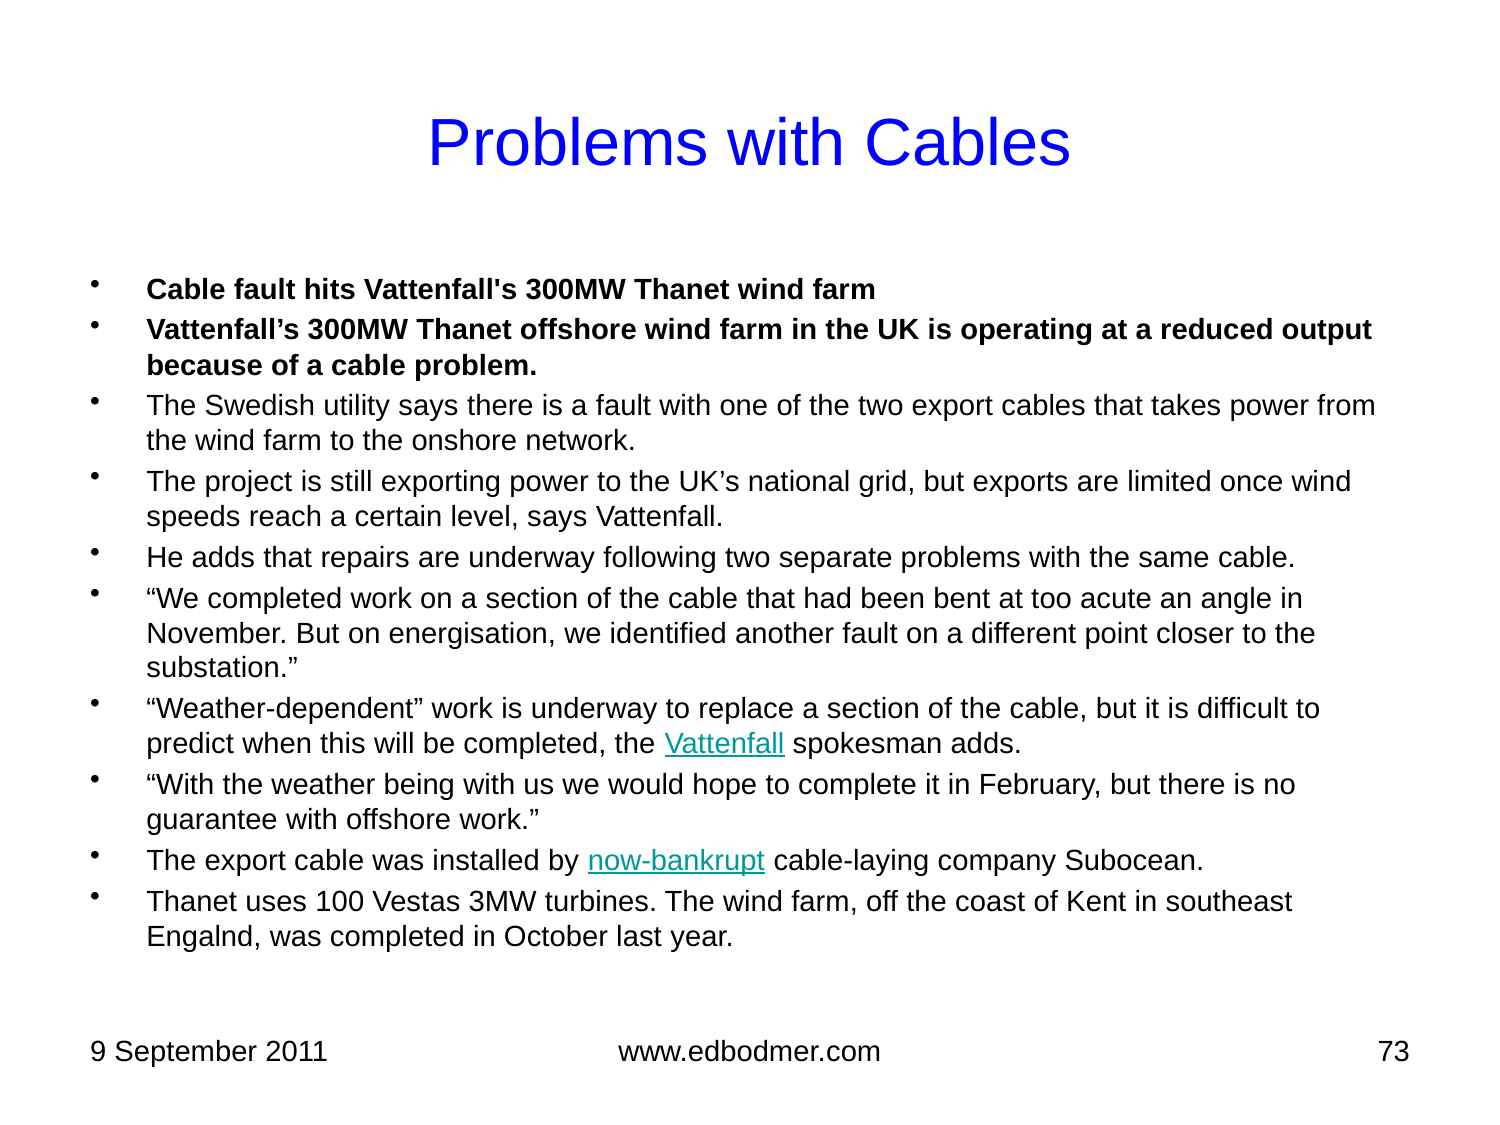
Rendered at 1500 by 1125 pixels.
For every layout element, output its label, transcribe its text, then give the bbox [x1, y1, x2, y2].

list Cable fault hits Vattenfall's 300MW Thanet wind farm Vattenfall’s 300MW Thanet offshore wind farm in the UK is operating at a reduced output because of a cable problem. The Swedish utility says there is a fault with one of the two export cables that takes power from the wind farm to the onshore network. The project is still exporting power to the UK’s national grid, but exports are limited once wind speeds reach a certain level, says Vattenfall. He adds that repairs are underway following two separate problems with the same cable. “We completed work on a section of the cable that had been bent at too acute an angle in November. But on energisation, we identified another fault on a different point closer to the substation.” “Weather-dependent” work is underway to replace a section of the cable, but it is difficult to predict when this will be completed, the Vattenfall spokesman adds. “With the weather being with us we would hope to complete it in February, but there is no guarantee with offshore work.” The export cable was installed by now-bankrupt cable-laying company Subocean. Thanet uses 100 Vestas 3MW turbines. The wind farm, off the coast of Kent in southeast Engalnd, was completed in October last year. [74, 262, 1426, 1006]
footer www.edbodmer.com [512, 1024, 988, 1103]
title Problems with Cables [74, 44, 1426, 233]
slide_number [74, 1024, 426, 1103]
slide_number 73 [1074, 1024, 1426, 1103]
